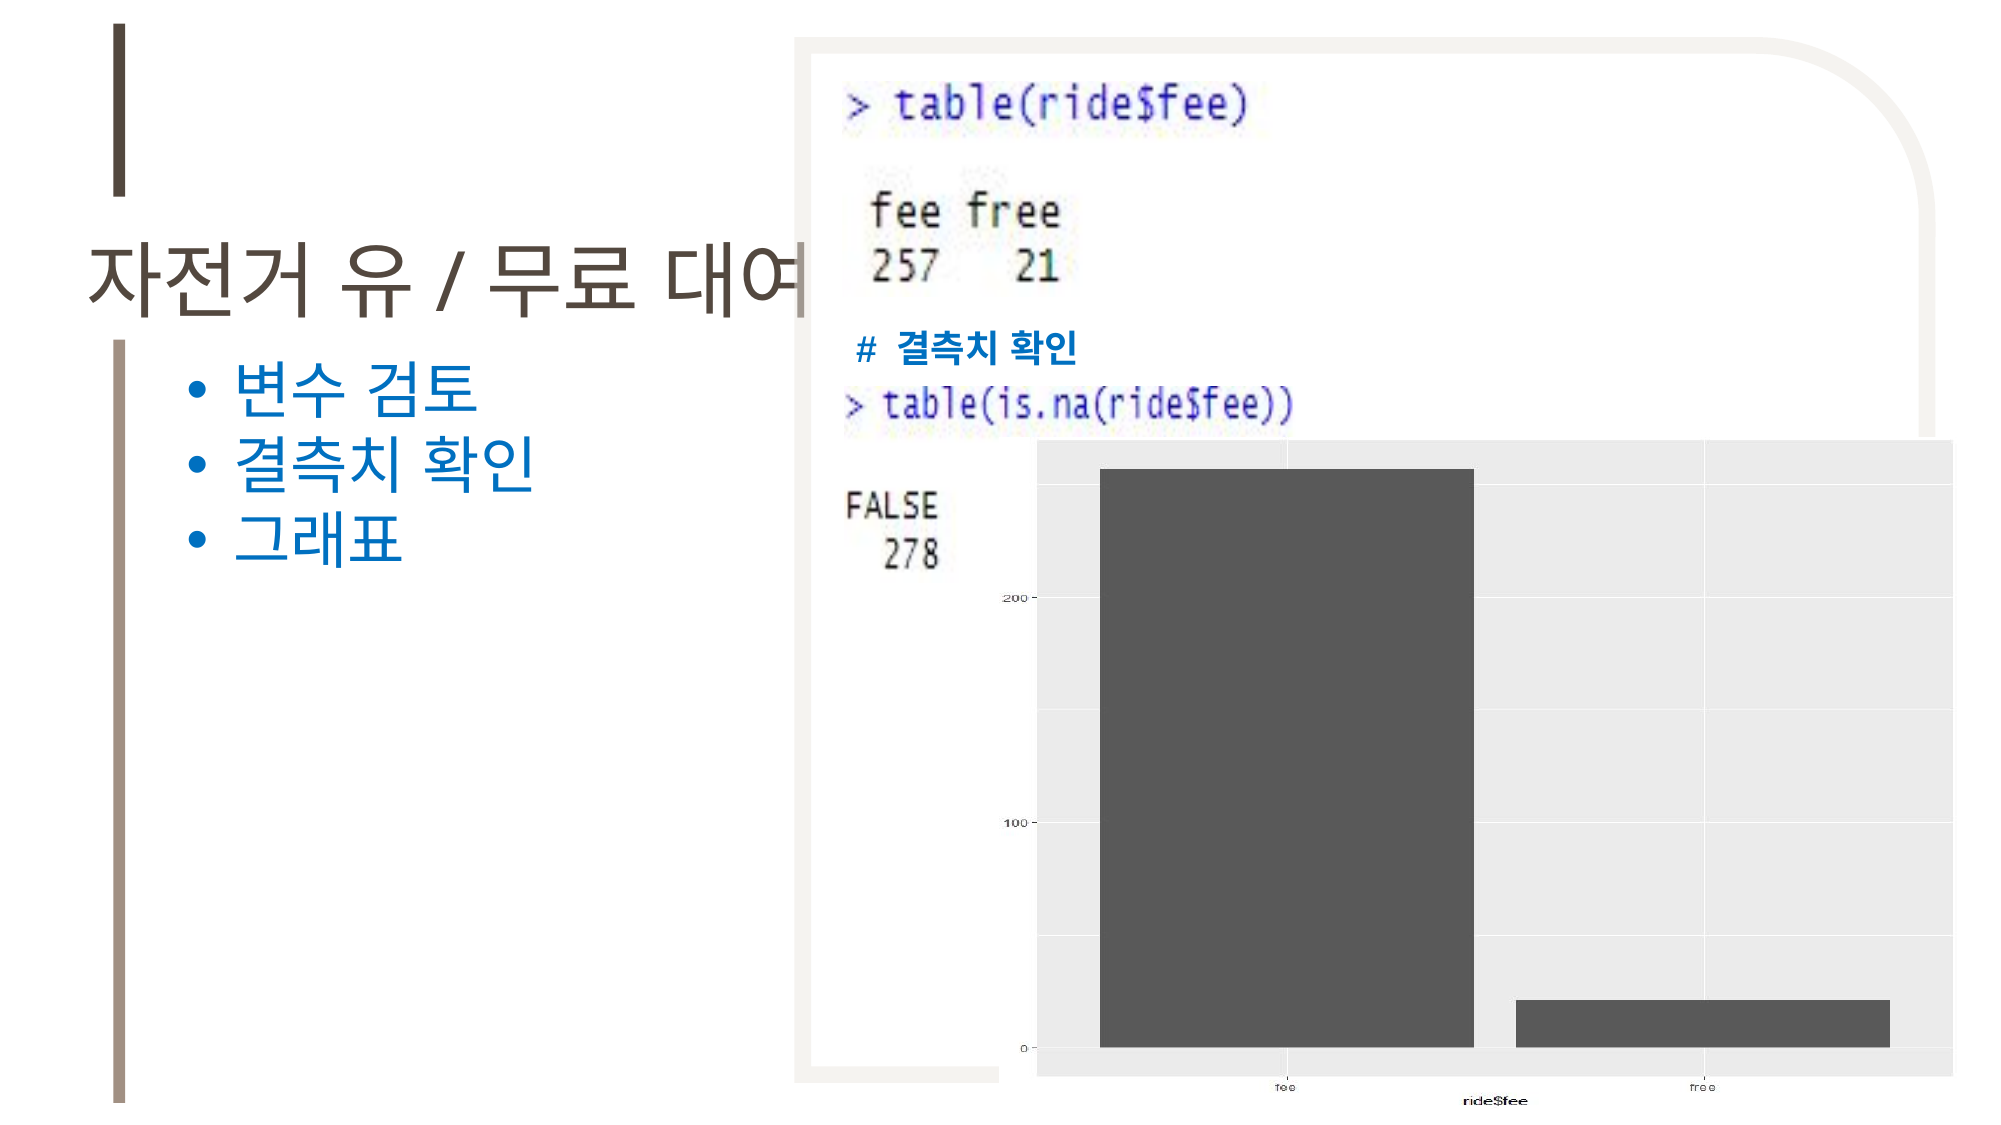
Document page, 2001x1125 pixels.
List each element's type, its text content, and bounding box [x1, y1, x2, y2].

picture [844, 386, 1957, 1109]
text_box 변수 검토 결측치 확인 그래표 [171, 344, 554, 584]
text_box [112, 338, 126, 1104]
text_box 자전거 유/무료 대여 [71, 220, 801, 335]
text_box [801, 44, 1929, 1076]
text_box [49, 189, 381, 331]
text_box [112, 23, 126, 198]
text_box # 결측치 확인 [841, 317, 1159, 378]
picture [842, 81, 1332, 297]
